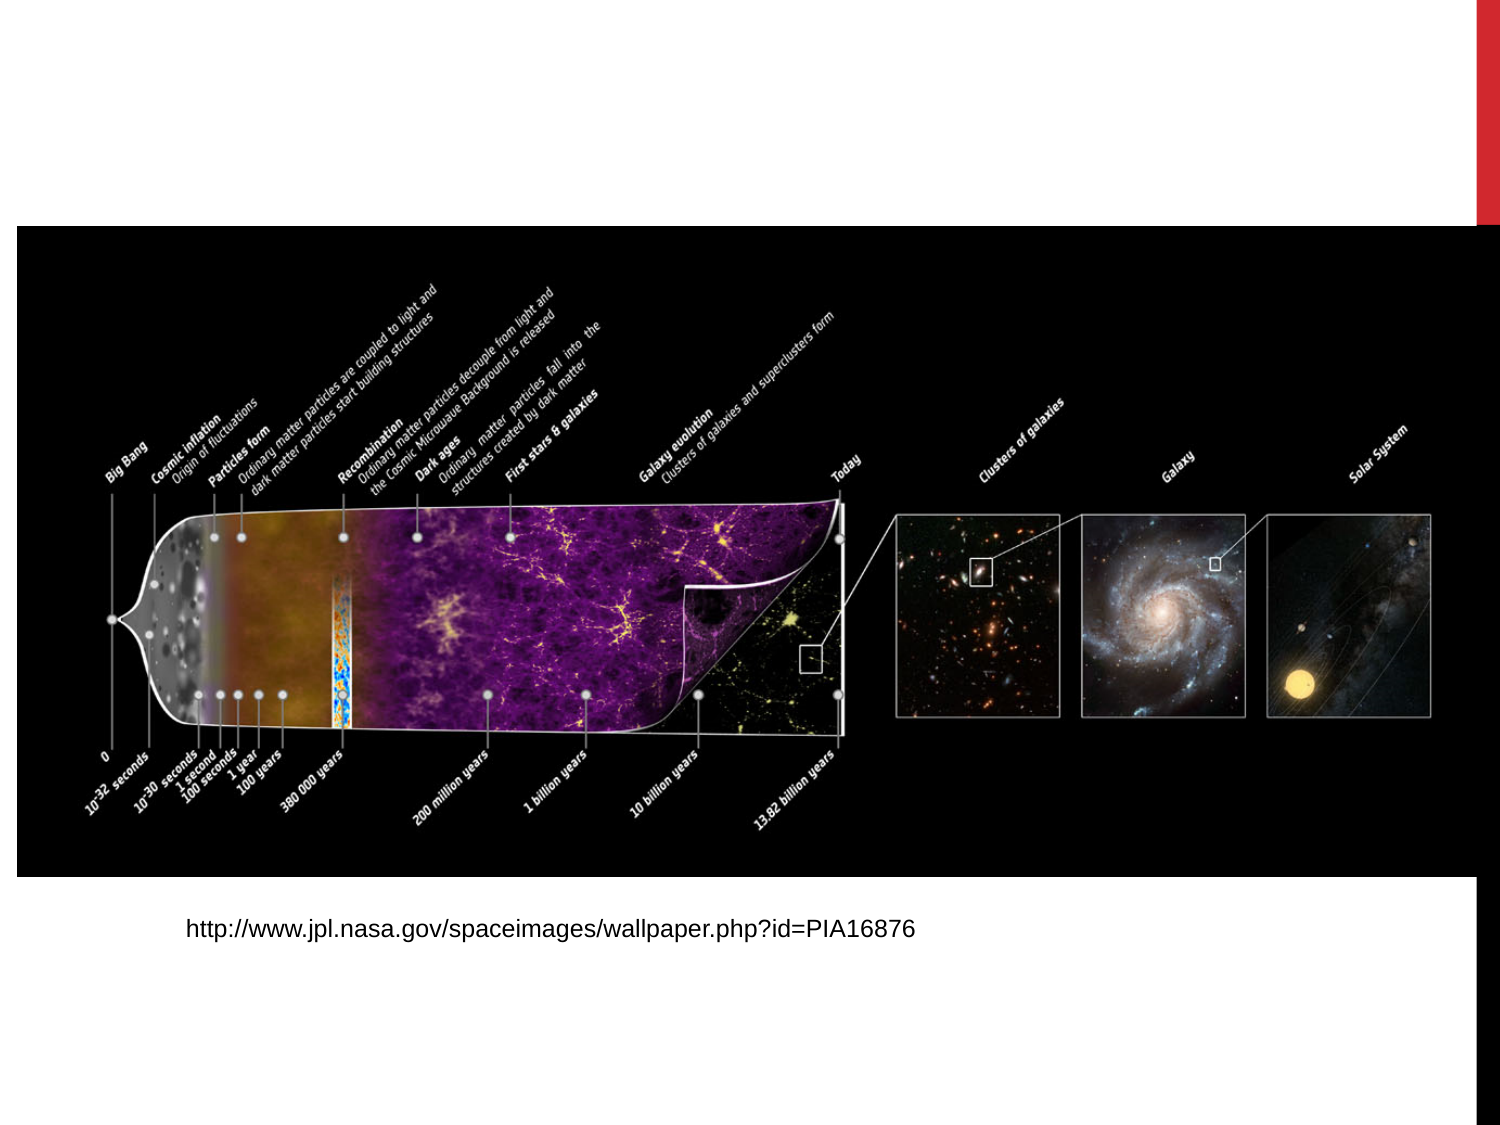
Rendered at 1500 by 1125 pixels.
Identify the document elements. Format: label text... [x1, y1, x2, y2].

picture [17, 226, 1492, 878]
text_box http://www.jpl.nasa.gov/spaceimages/wallpaper.php?id=PIA16876 [171, 905, 1081, 950]
